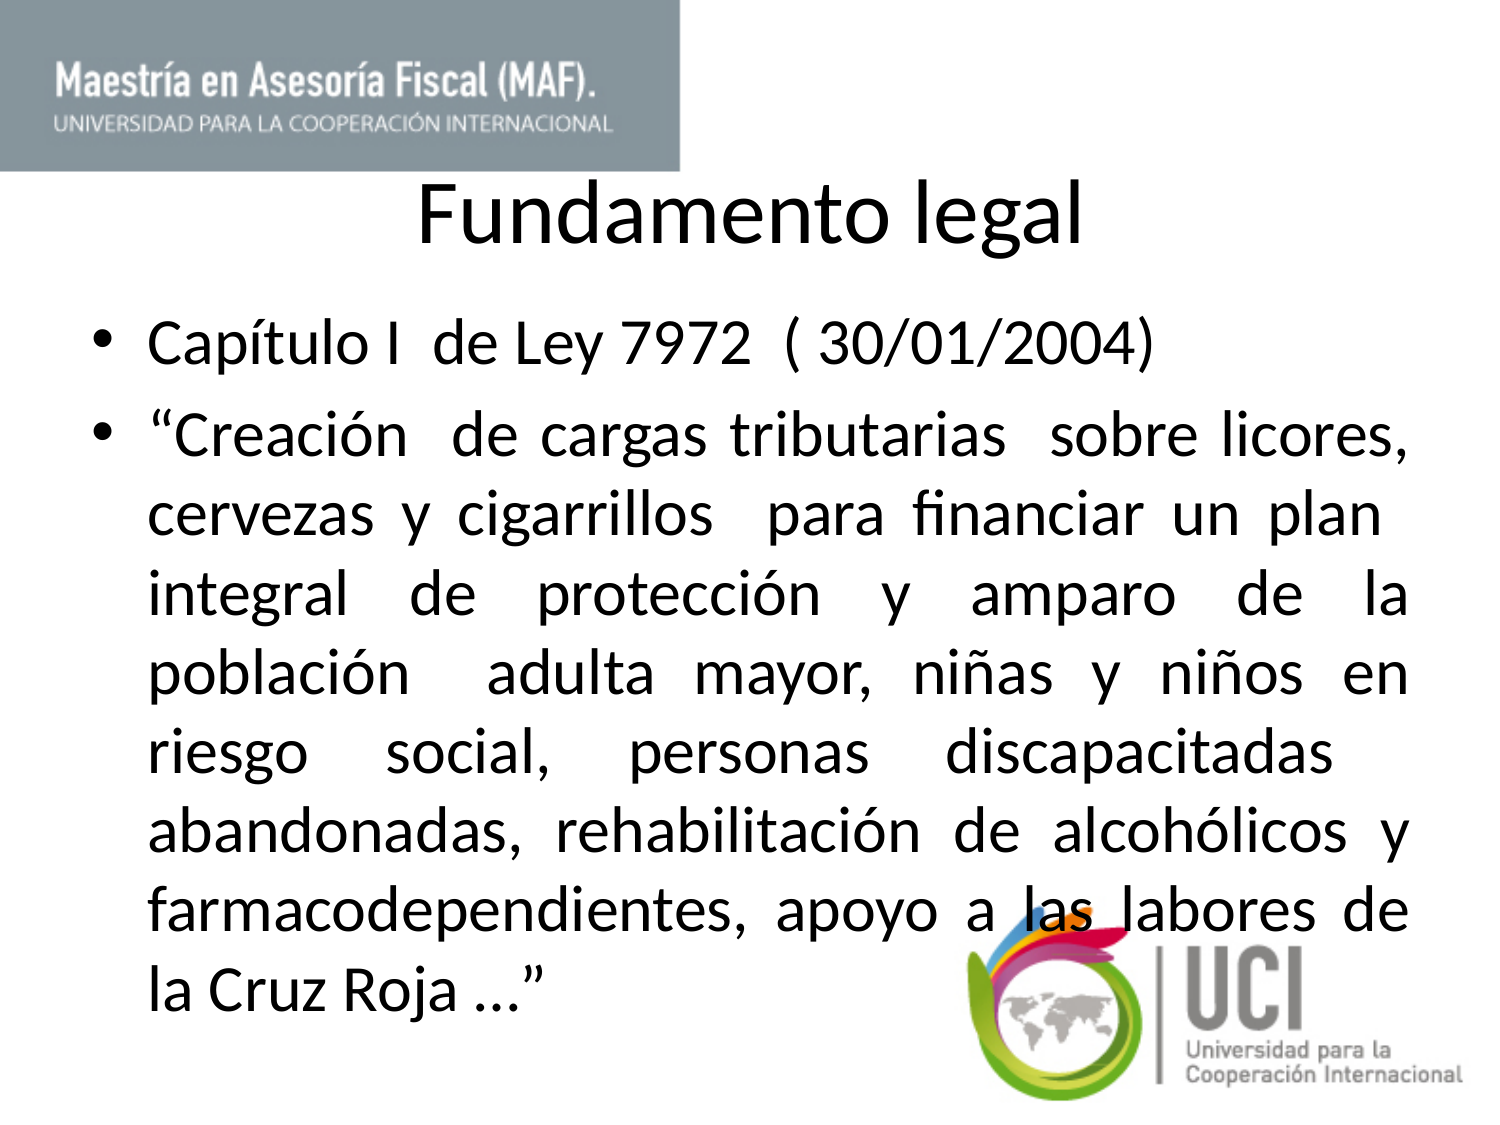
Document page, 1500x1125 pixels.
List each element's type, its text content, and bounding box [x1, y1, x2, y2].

picture [0, 0, 1500, 1125]
title Fundamento legal [76, 113, 1427, 290]
list Capítulo I de Ley 7972 ( 30/01/2004) “Creación de cargas tributarias sobre licores, cervezas y cigarrillos para financiar un plan integral de protección y amparo de la población adulta mayor, niñas y niños en riesgo social, personas discapacitadas abandonadas, rehabilitación de alcohólicos y farmacodependientes, apoyo a las labores de la Cruz Roja …” [76, 290, 1427, 1034]
